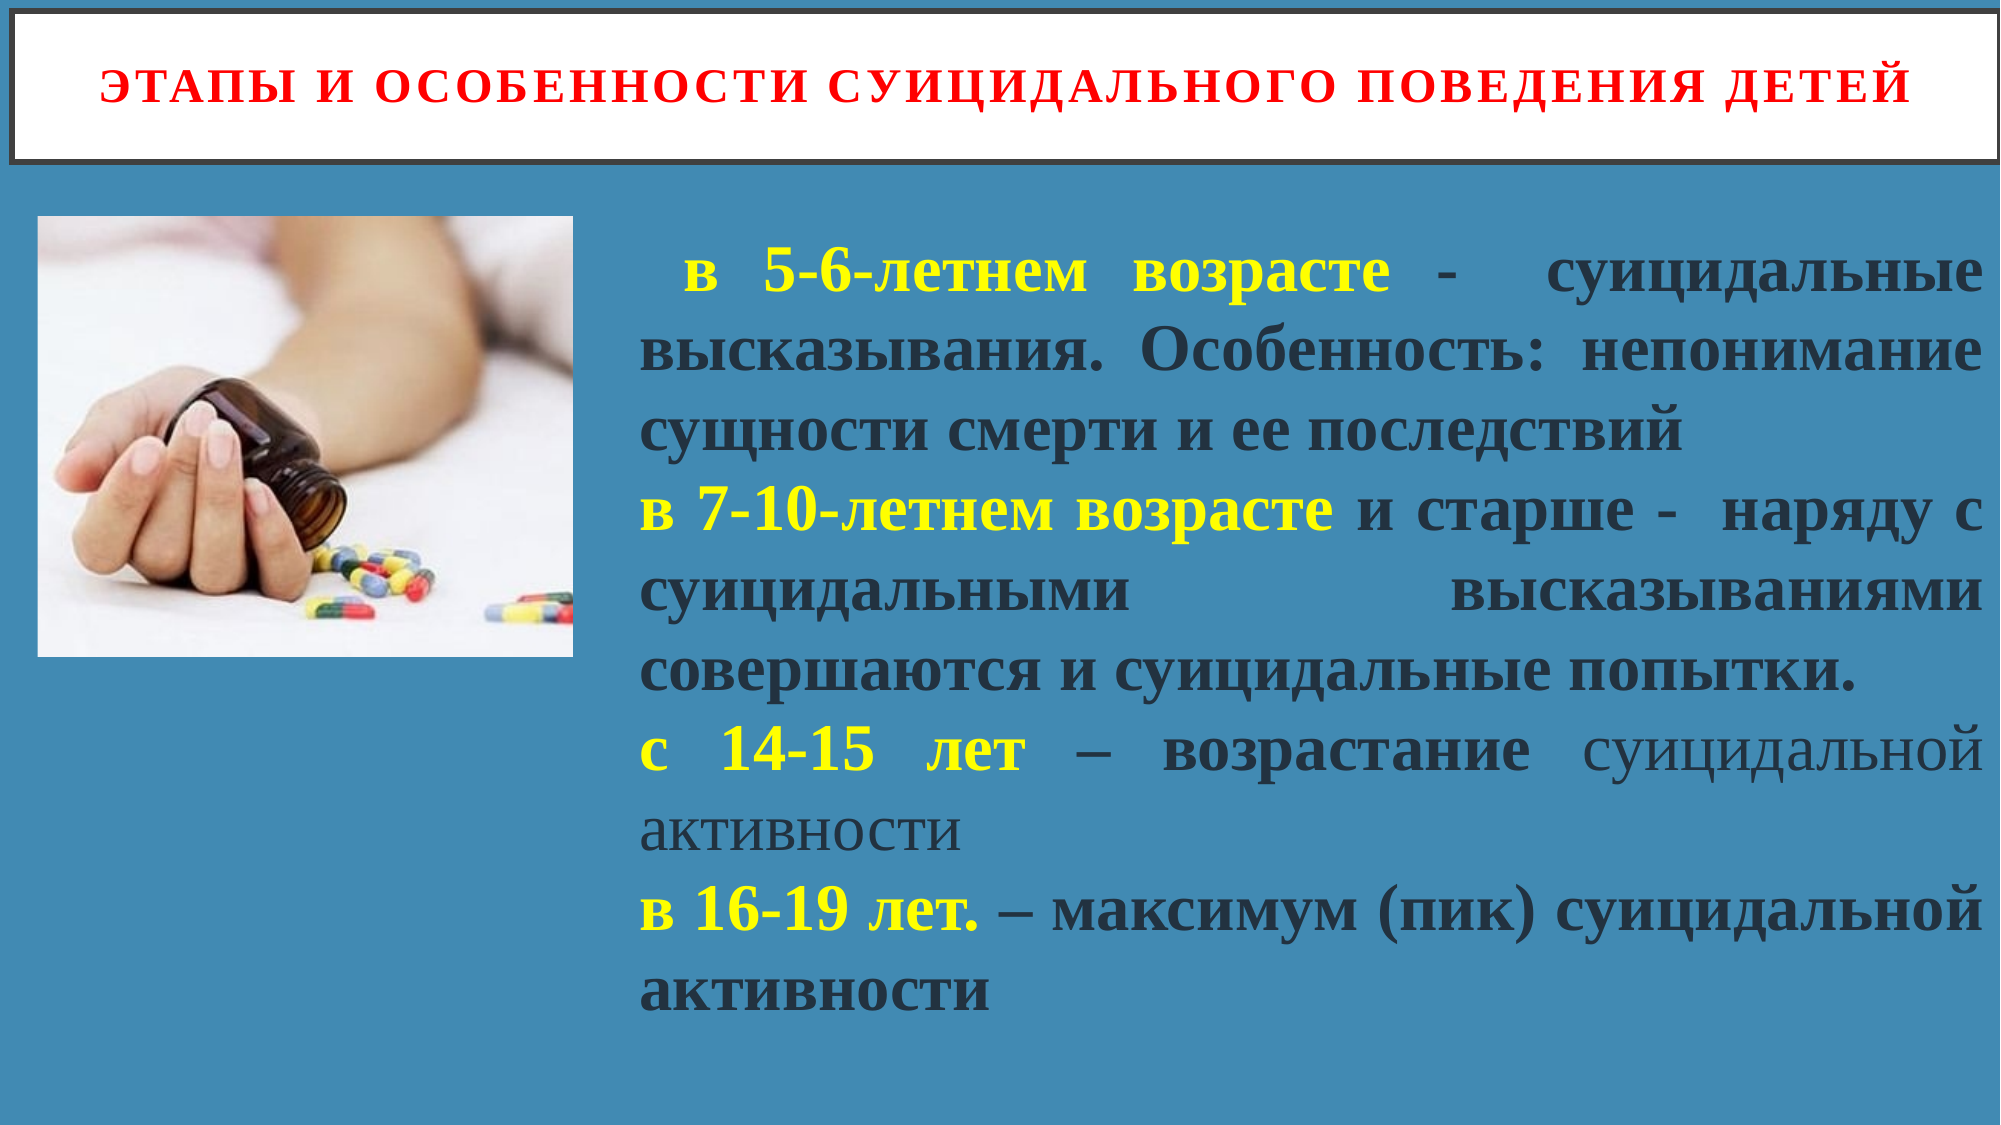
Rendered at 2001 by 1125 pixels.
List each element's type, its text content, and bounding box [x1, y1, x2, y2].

text_box в 5-6-летнем возрасте - суицидальные высказывания. Особенность: непонимание сущности смерти и ее последствий в 7-10-летнем возрасте и старше - наряду с суицидальными высказываниями совершаются и суицидальные попытки. с 14-15 лет – возрастание суицидальной активности в 16-19 лет. – максимум (пик) суицидальной активности [624, 216, 2000, 1032]
picture [37, 216, 573, 657]
title Этапы и Особенности суицидального поведения детей [9, 8, 2000, 165]
text_box [70, 321, 624, 702]
